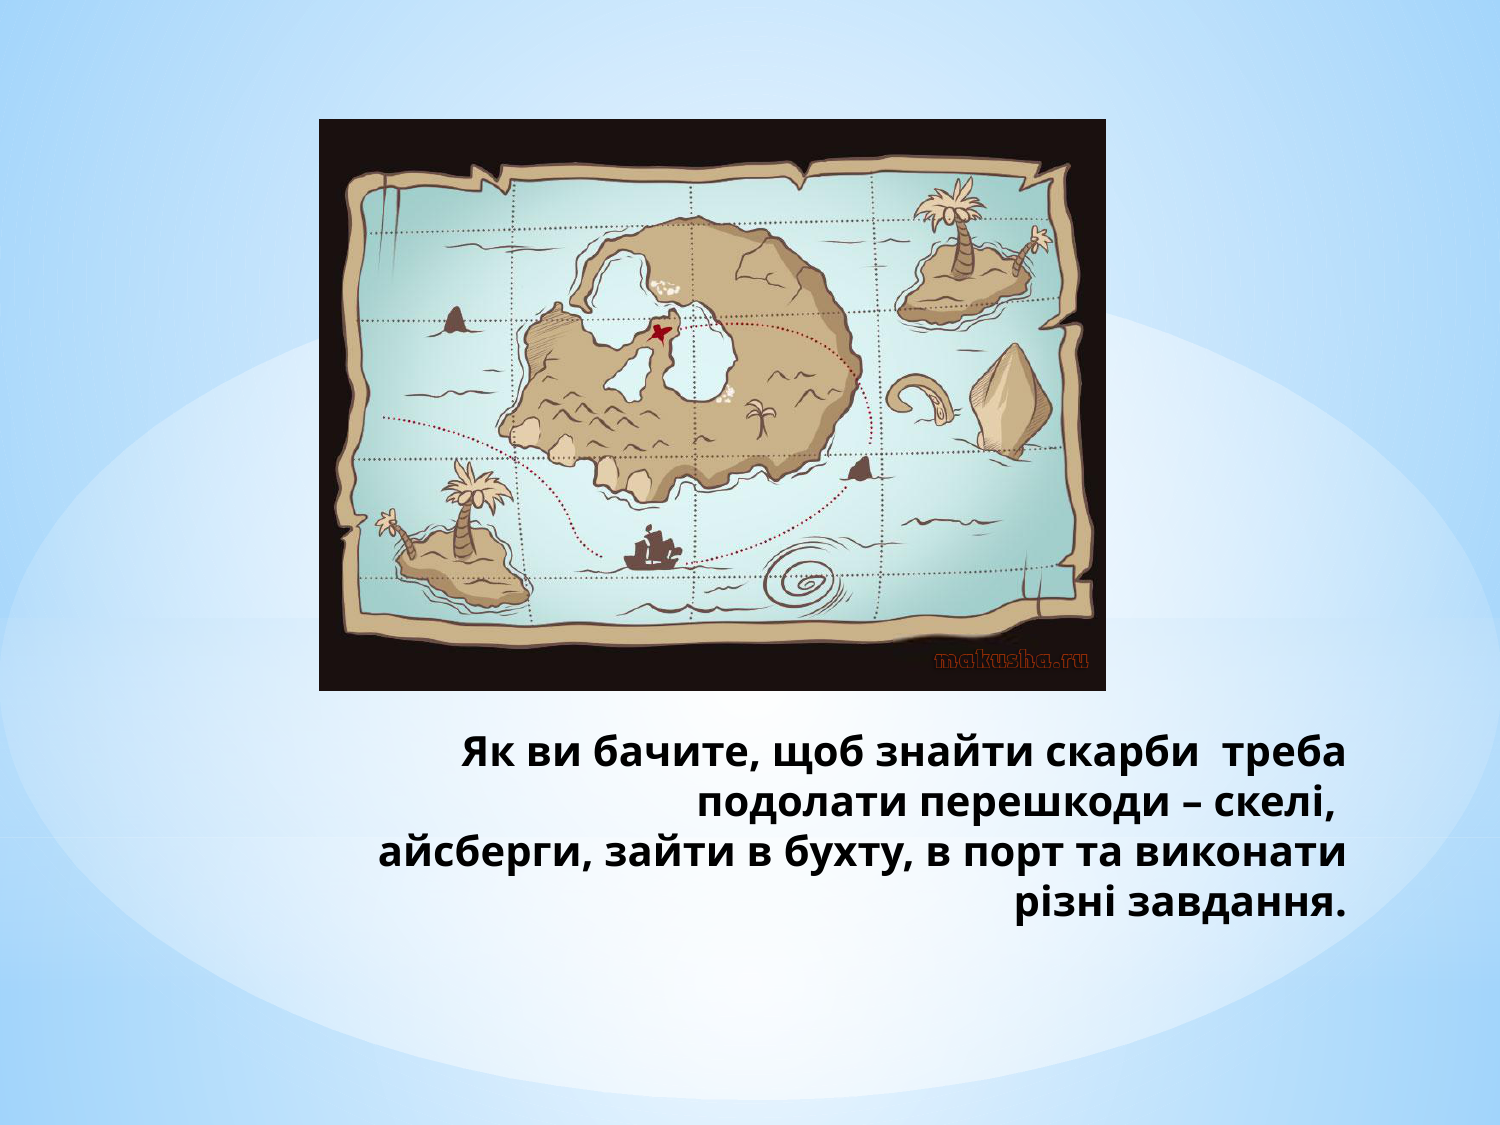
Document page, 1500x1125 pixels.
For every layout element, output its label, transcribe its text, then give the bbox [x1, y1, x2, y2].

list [319, 119, 1106, 691]
title Як ви бачите, щоб знайти скарби треба подолати перешкоди – скелі, айсберги, зайти в бухту, в порт та виконати різні завдання. [294, 717, 1363, 953]
